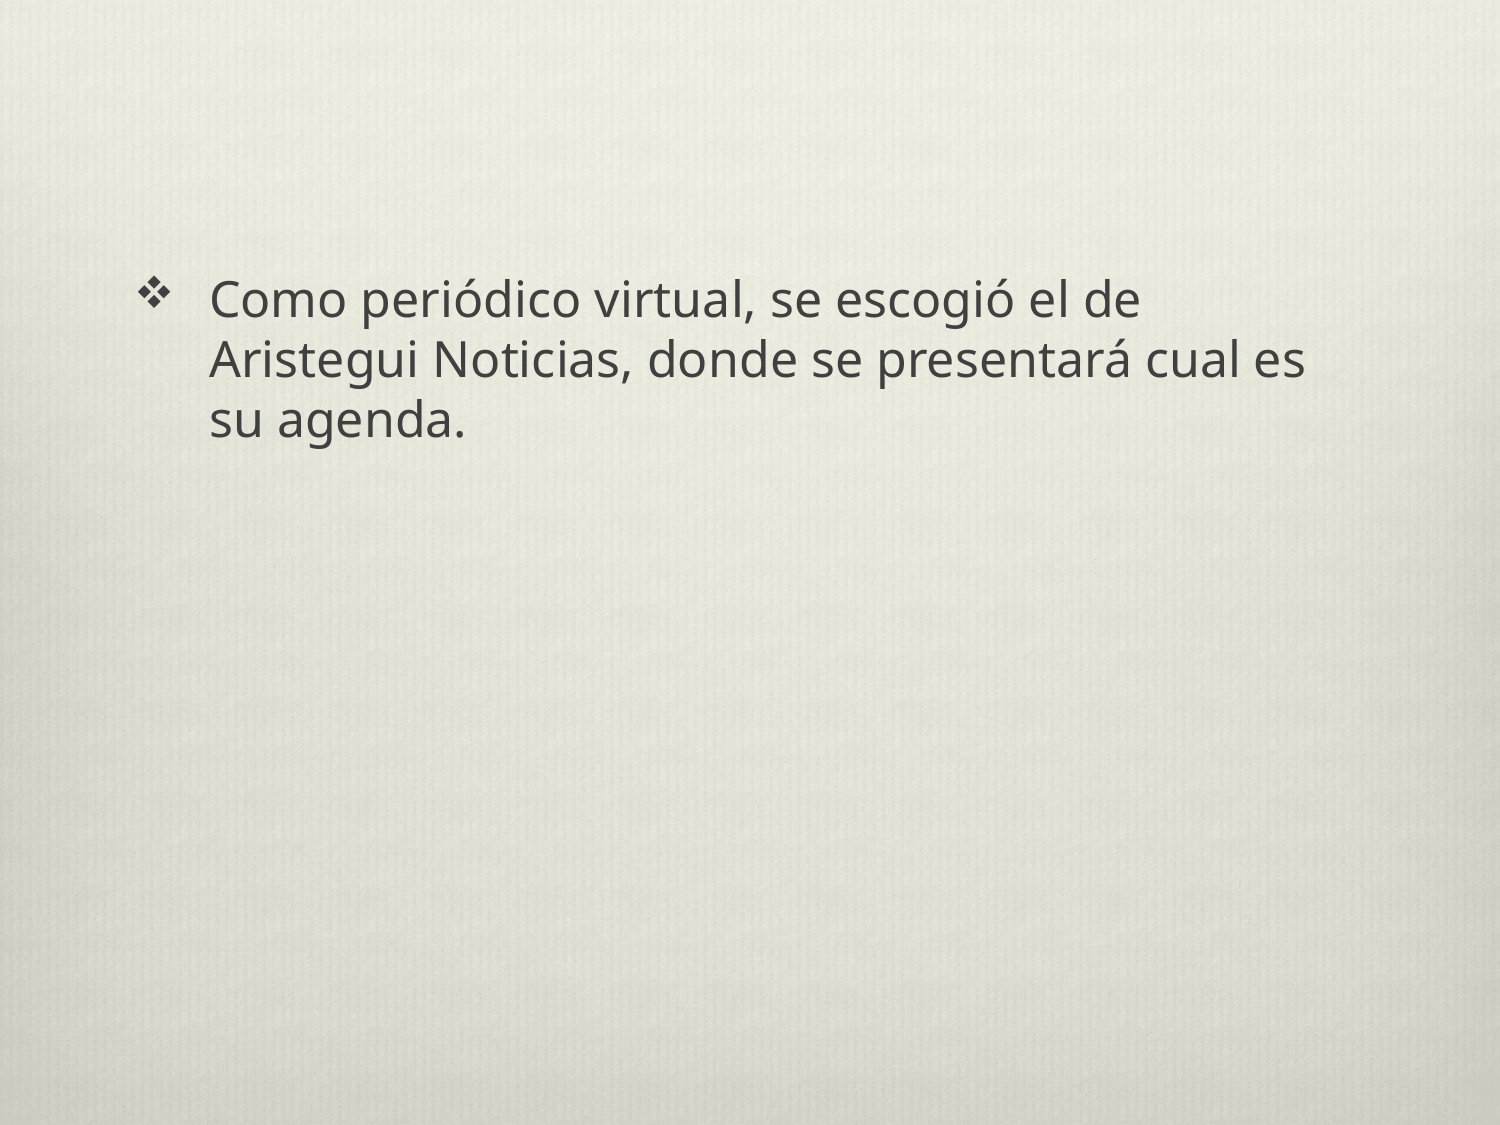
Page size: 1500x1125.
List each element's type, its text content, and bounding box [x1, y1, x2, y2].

list Como periódico virtual, se escogió el de Aristegui Noticias, donde se presentará cual es su agenda. [119, 260, 1381, 1011]
